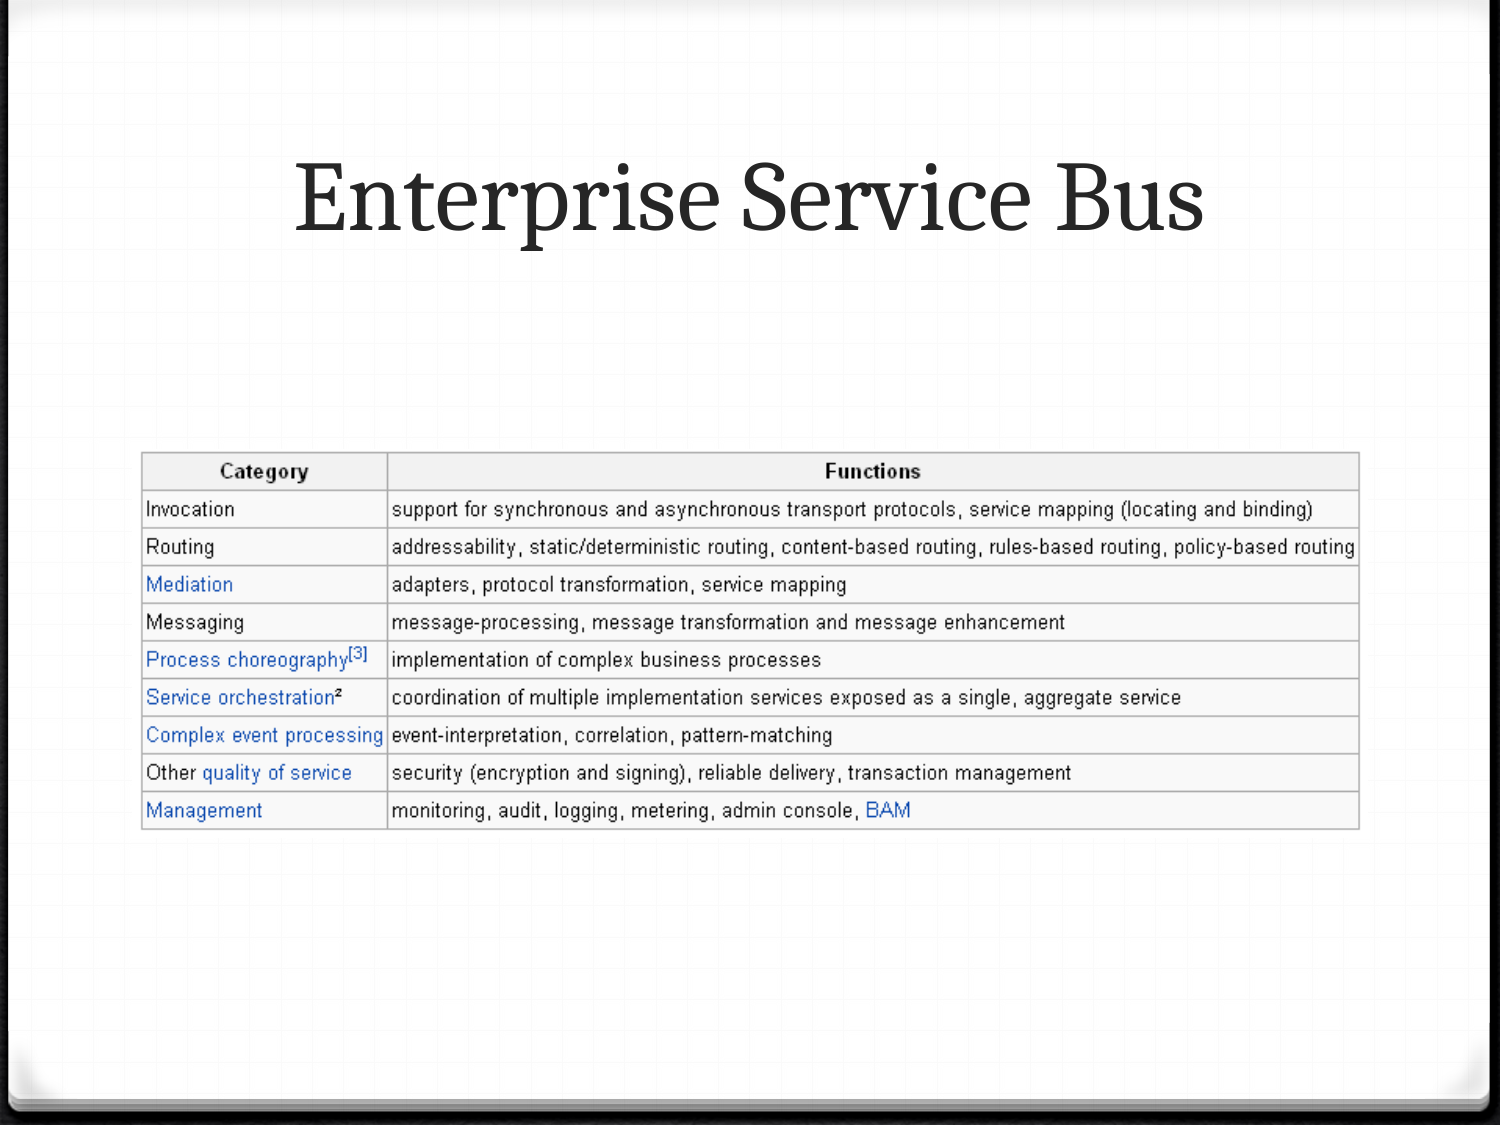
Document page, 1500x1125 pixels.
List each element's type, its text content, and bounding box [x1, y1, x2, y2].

title Enterprise Service Bus [90, 71, 1410, 309]
picture [0, 0, 1500, 1125]
